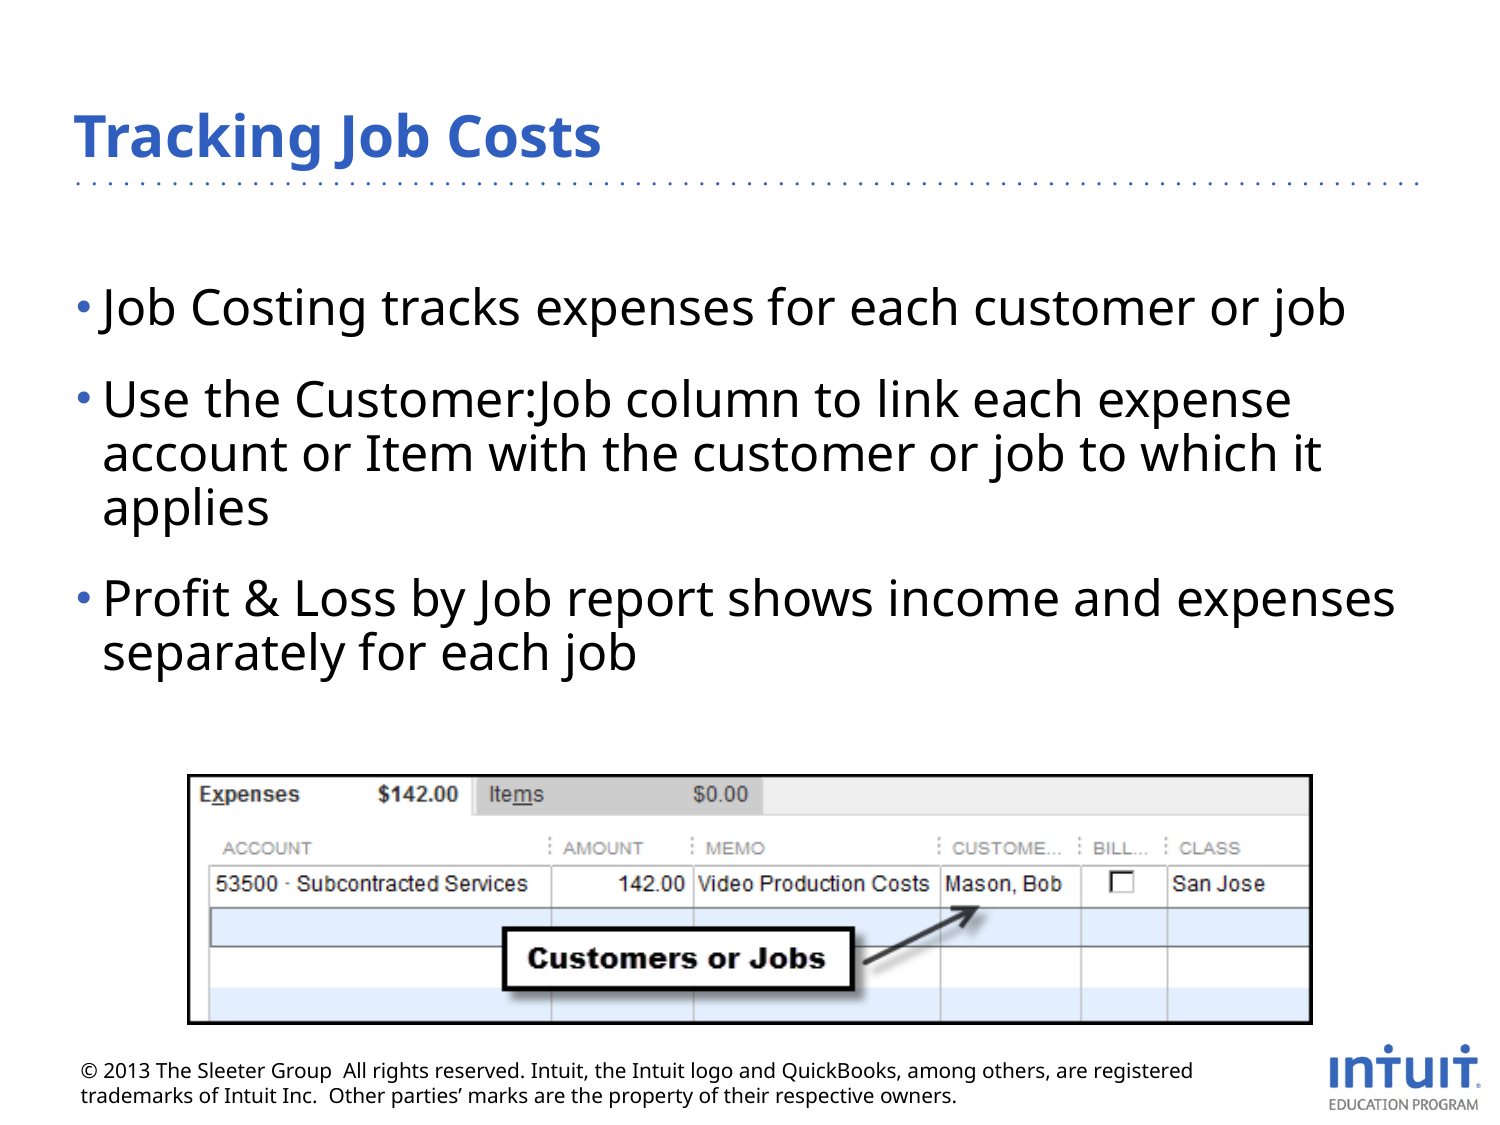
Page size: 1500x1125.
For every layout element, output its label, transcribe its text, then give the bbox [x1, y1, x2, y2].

picture [1325, 1039, 1485, 1116]
picture [187, 774, 1313, 1026]
list Job Costing tracks expenses for each customer or job Use the Customer:Job column to link each expense account or Item with the customer or job to which it applies Profit & Loss by Job report shows income and expenses separately for each job [75, 275, 1425, 638]
title Tracking Job Costs [73, 62, 1424, 169]
